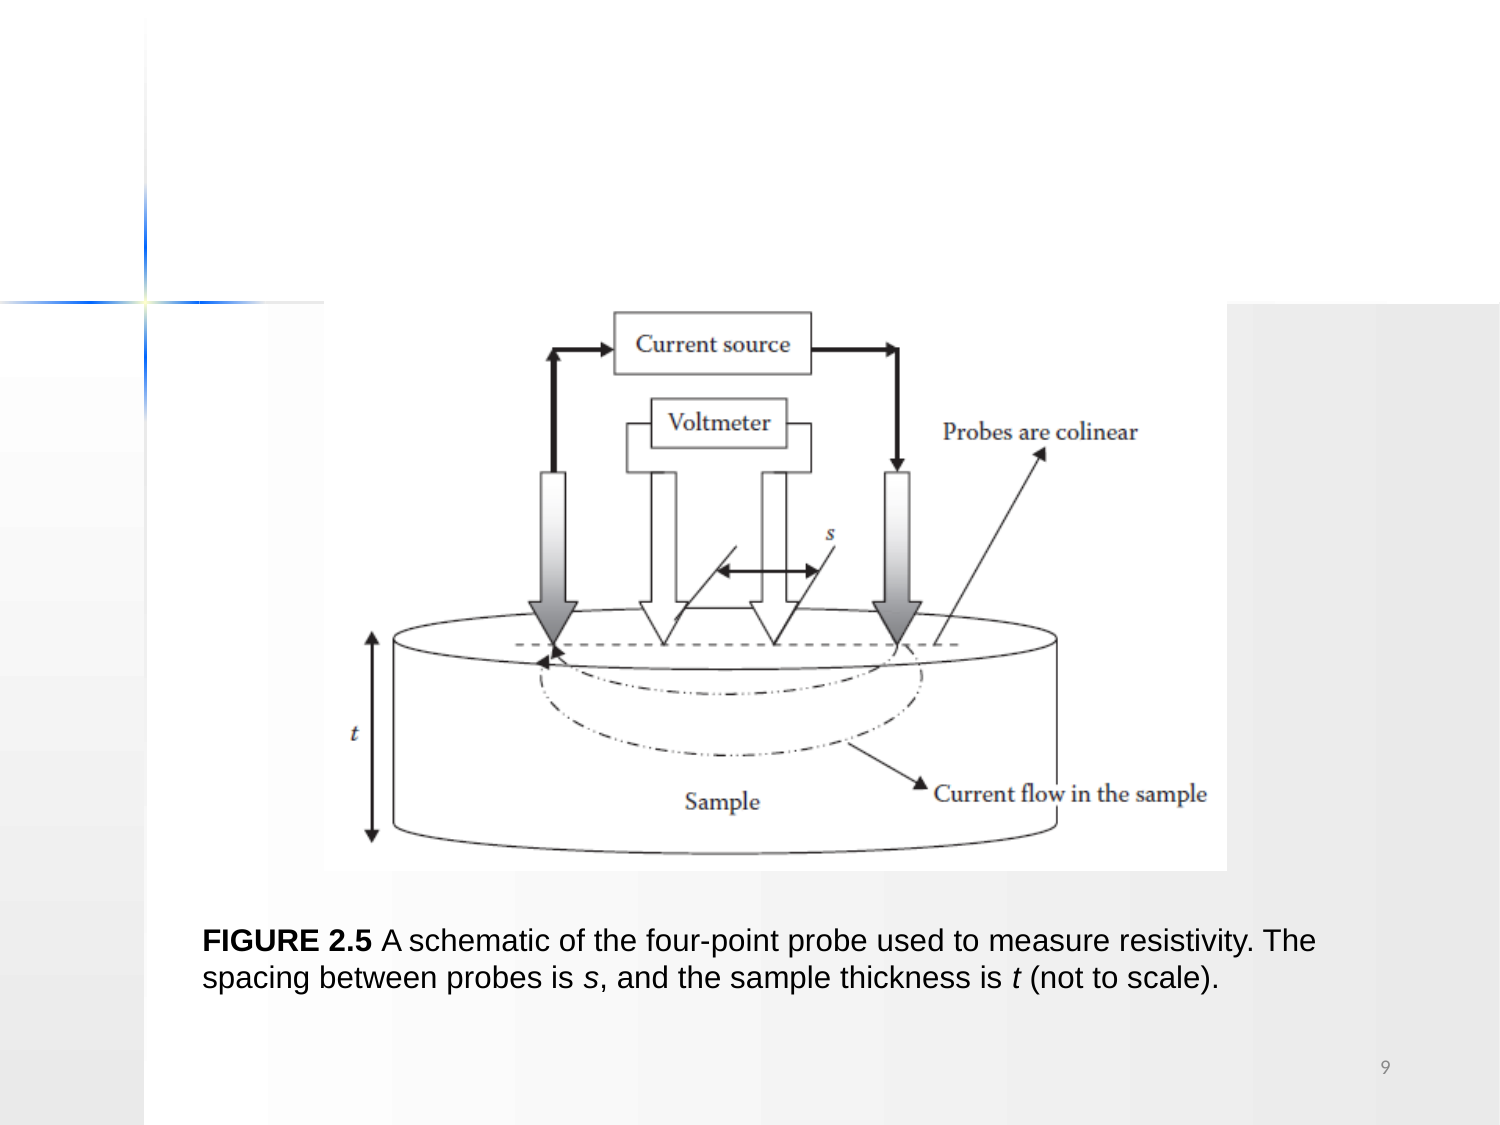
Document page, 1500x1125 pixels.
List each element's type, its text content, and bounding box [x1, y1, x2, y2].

picture [324, 299, 1227, 871]
text_box FIGURE 2.5 A schematic of the four-point probe used to measure resistivity. The spacing between probes is s, and the sample thickness is t (not to scale). [187, 912, 1405, 1003]
